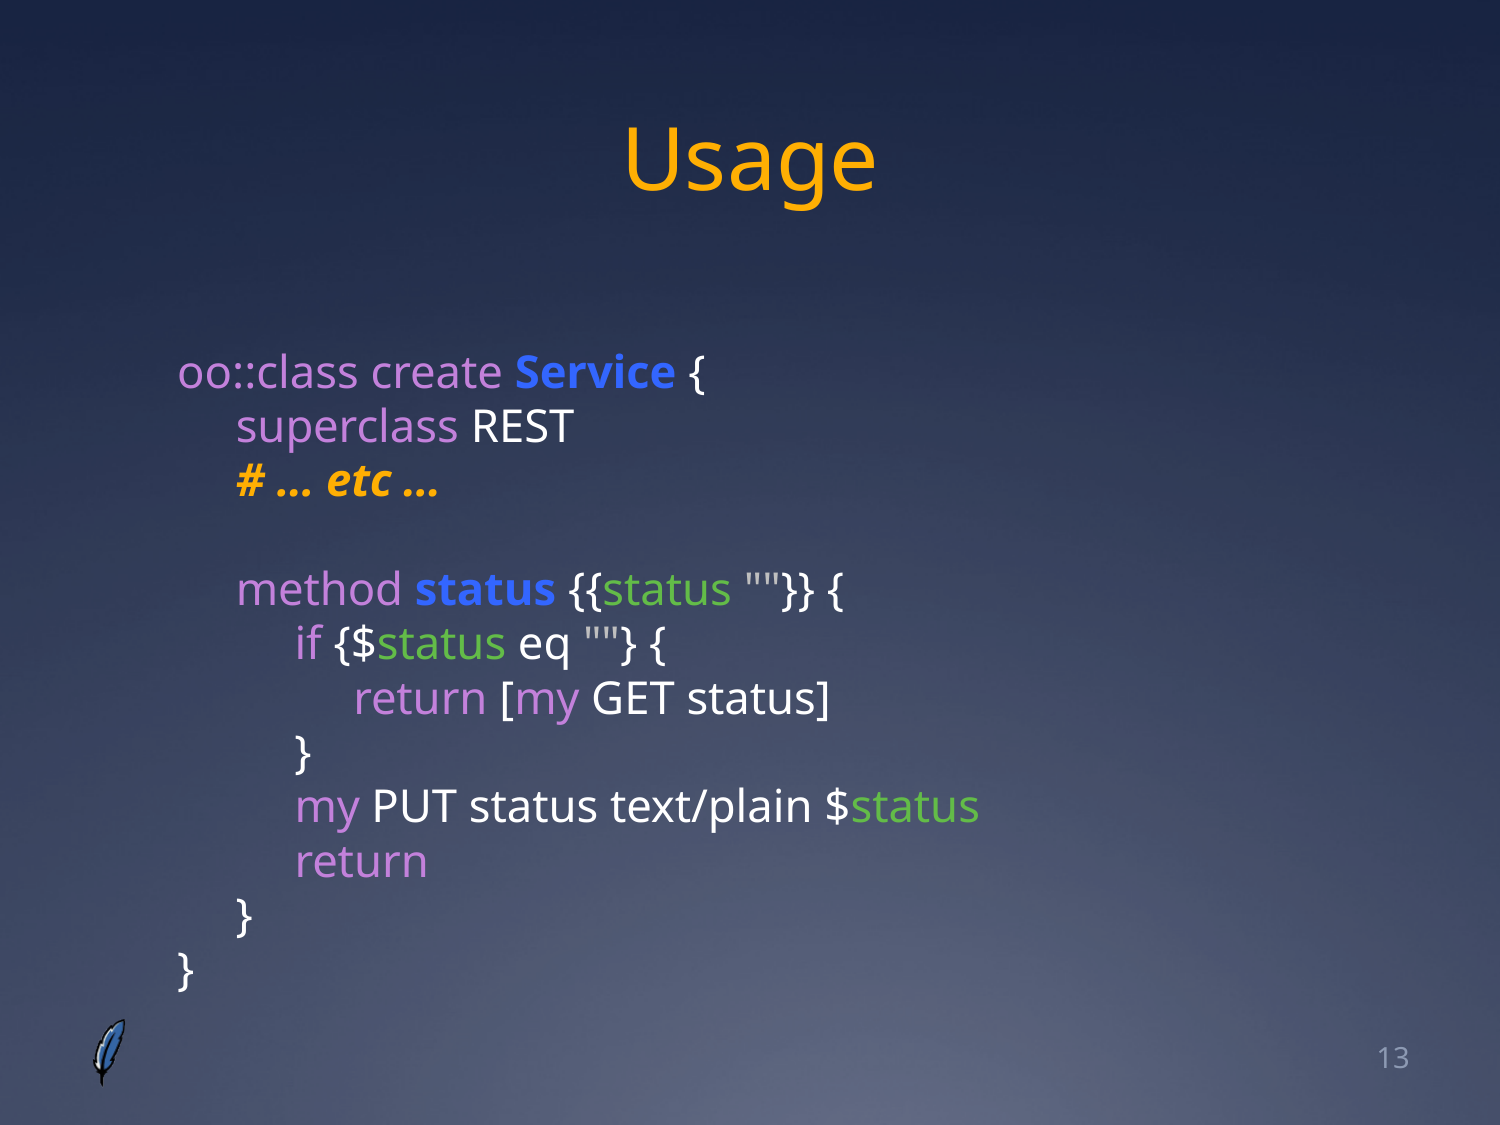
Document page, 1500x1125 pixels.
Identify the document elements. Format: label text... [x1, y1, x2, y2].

list oo::class create Service { superclass REST # … etc … method status {{status ""}} { if {$status eq ""} { return [my GET status] } my PUT status text/plain $status return } } [162, 335, 1338, 1005]
picture [75, 1019, 143, 1088]
slide_number 13 [1325, 1029, 1425, 1090]
title Usage [100, 95, 1400, 225]
